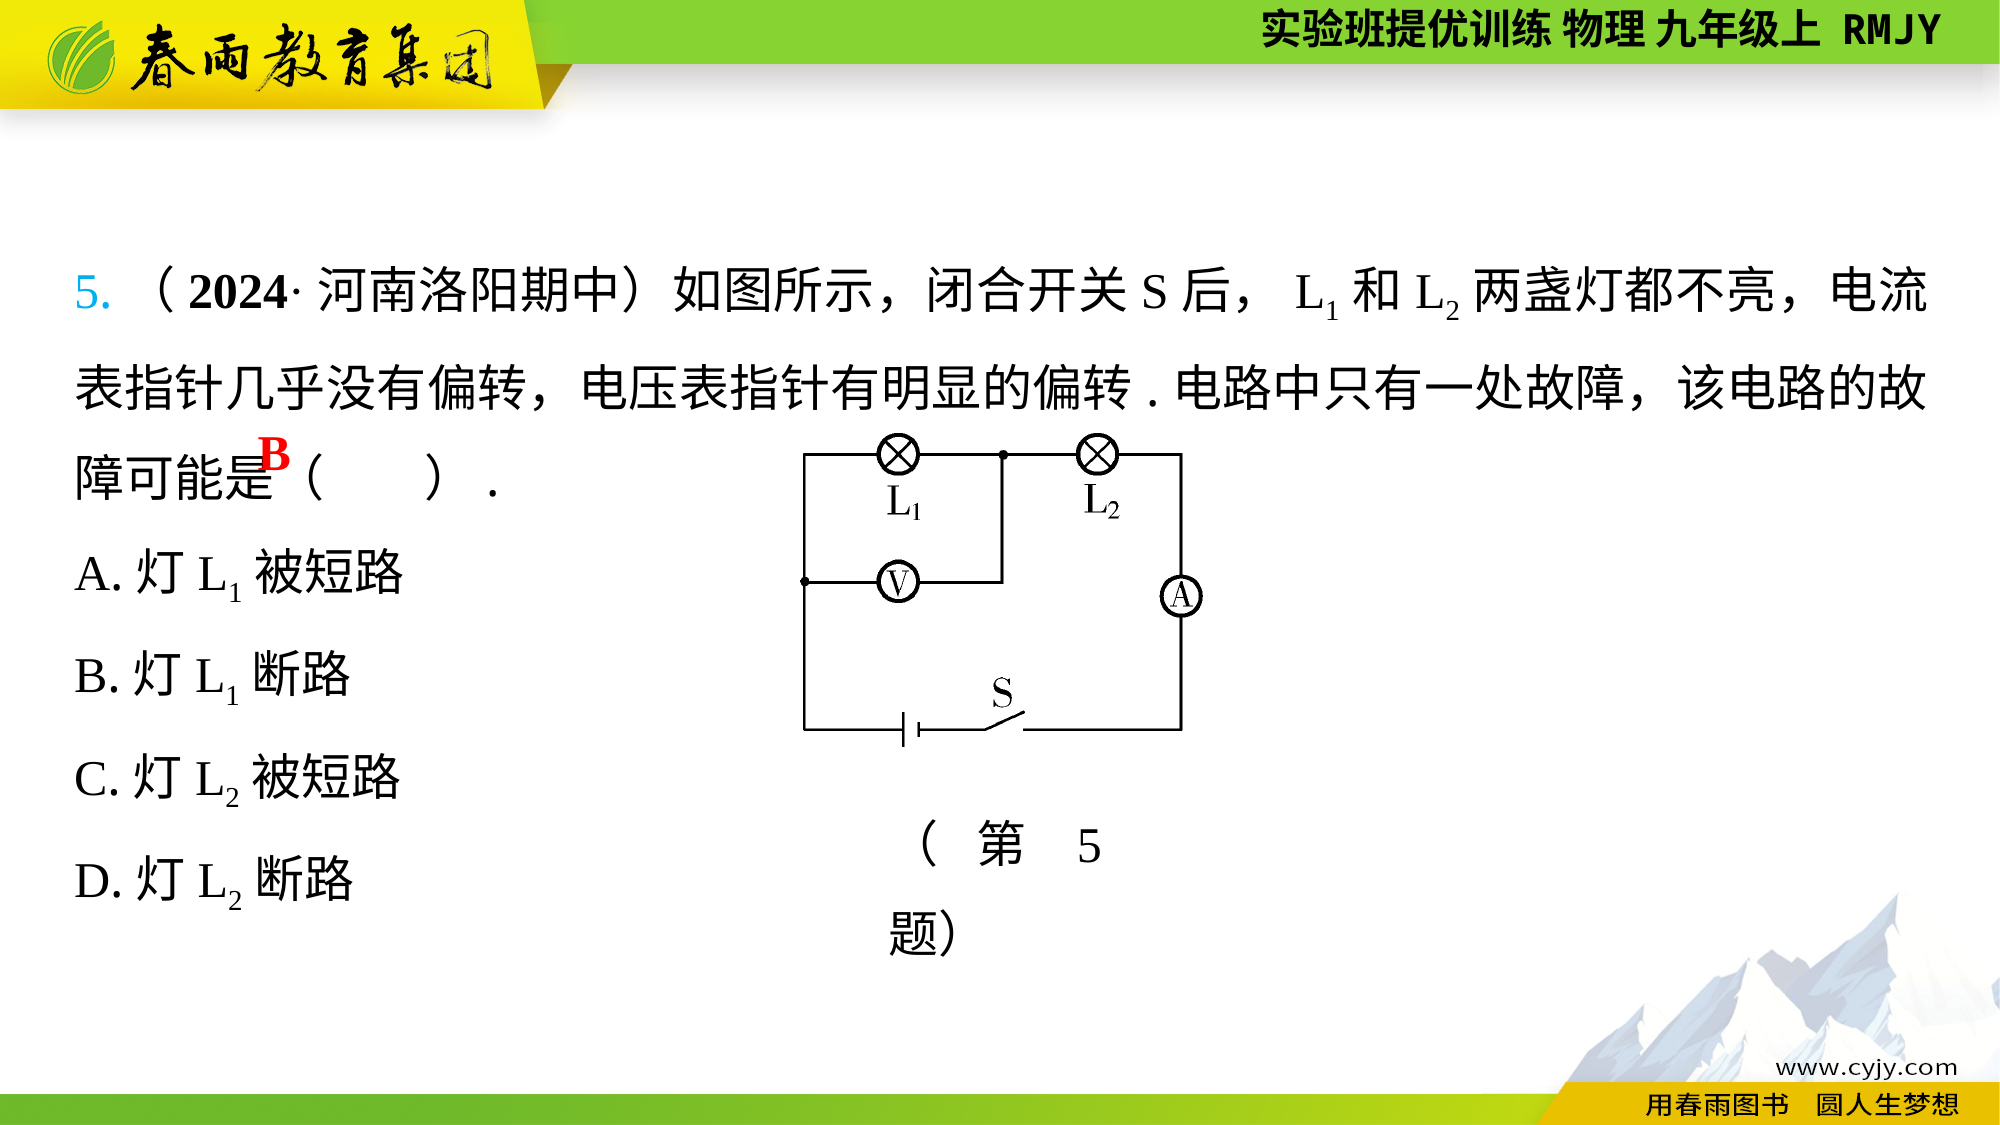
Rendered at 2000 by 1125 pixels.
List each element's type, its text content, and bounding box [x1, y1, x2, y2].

text_box （第5题） [873, 775, 1129, 880]
list 5.（2024·河南洛阳期中）如图所示，闭合开关S后，L1和L2两盏灯都不亮，电流表指针几乎没有偏转，电压表指针有明显的偏转.电路中只有一处故障，该电路的故障可能是（ ）. A.灯L1被短路 B.灯L1断路 C.灯L2被短路 D.灯L2断路 [59, 216, 1944, 868]
picture [0, 0, 2000, 1125]
text_box B [242, 413, 306, 488]
